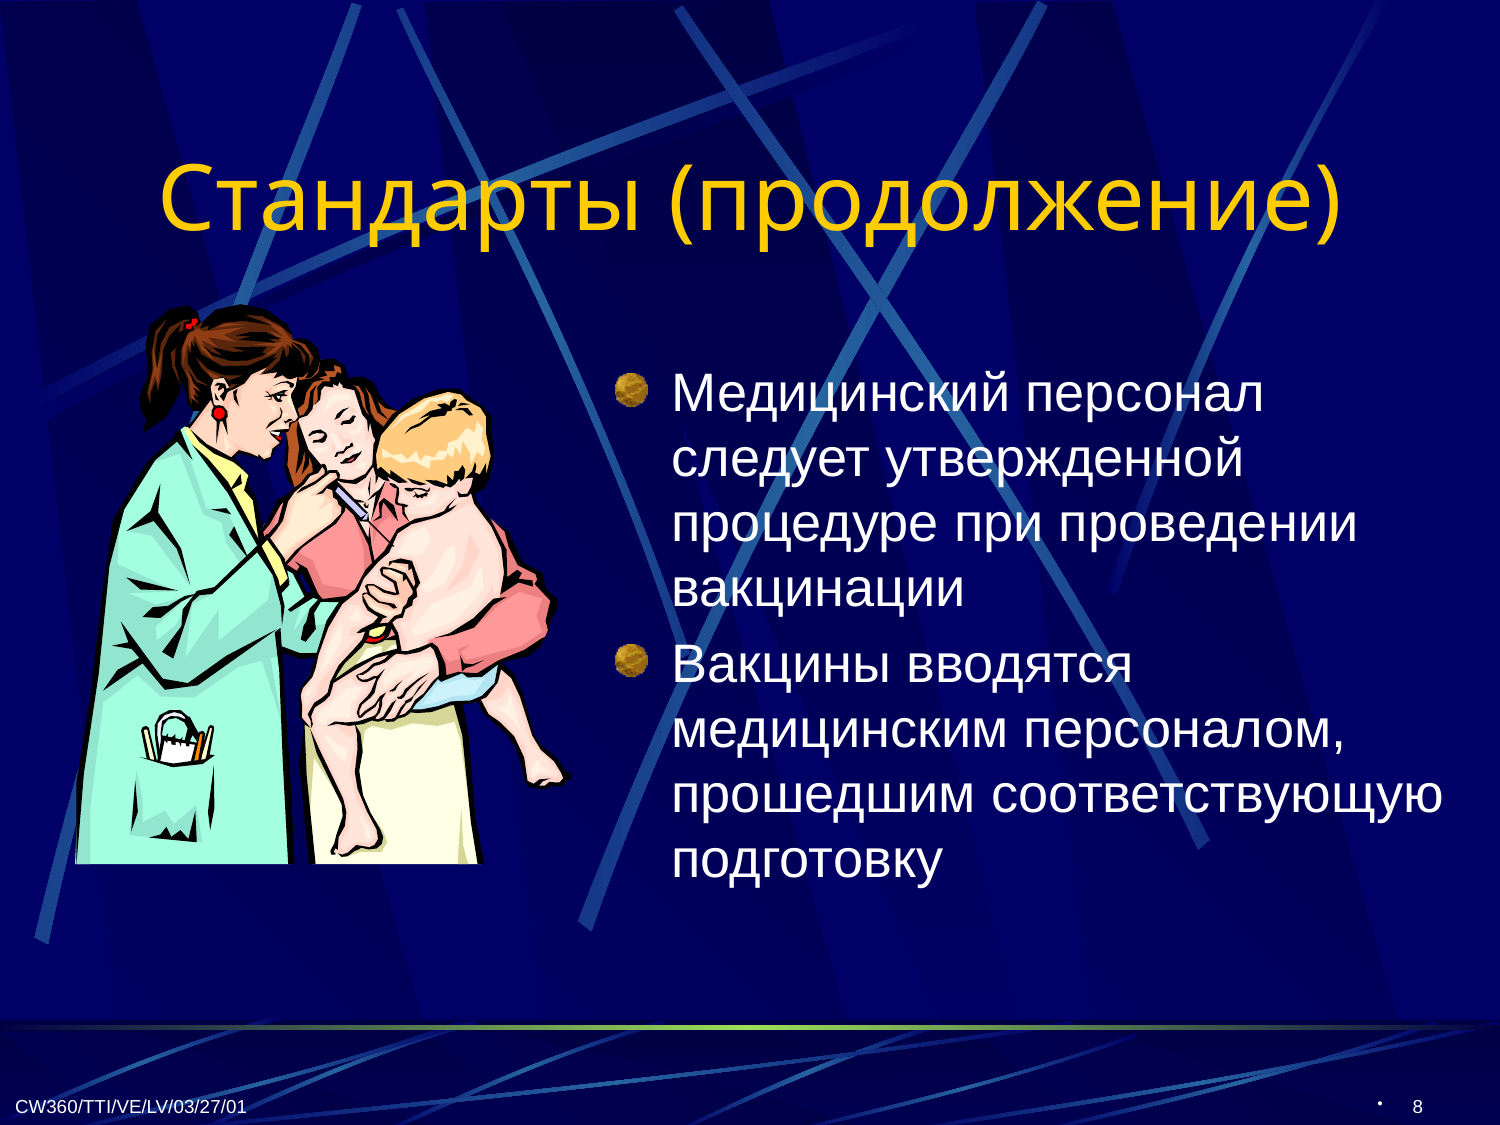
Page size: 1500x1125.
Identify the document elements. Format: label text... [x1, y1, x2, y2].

footer CW360/TTI/VE/LV/03/27/01 [0, 1074, 401, 1125]
picture [615, 373, 648, 407]
picture [615, 644, 648, 677]
title Стандарты (продолжение) [112, 76, 1388, 312]
picture [74, 299, 577, 870]
list Медицинский персонал следует утвержденной процедуре при проведении вакцинации Вакцины вводятся медицинским персоналом, прошедшим соответствующую подготовку [599, 349, 1463, 963]
